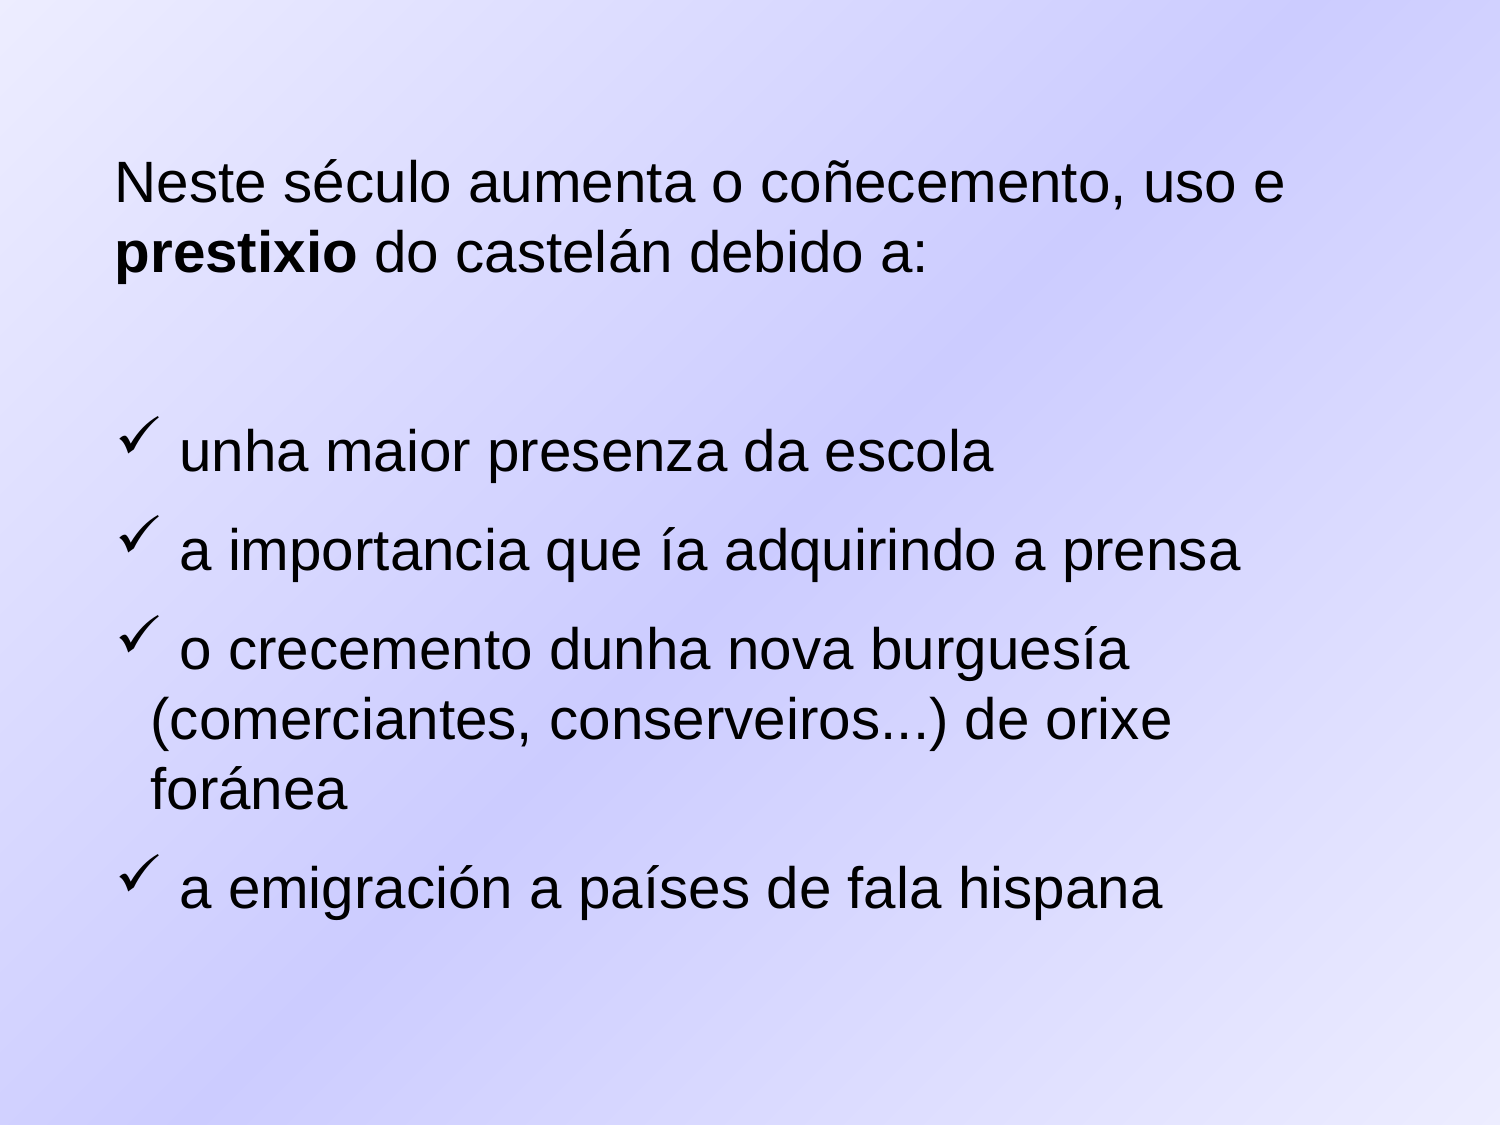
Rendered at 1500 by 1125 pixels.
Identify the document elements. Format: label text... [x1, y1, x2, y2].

text_box Neste século aumenta o coñecemento, uso e prestixio do castelán debido a: unha maior presenza da escola a importancia que ía adquirindo a prensa o crecemento dunha nova burguesía (comerciantes, conserveiros...) de orixe foránea a emigración a países de fala hispana [100, 137, 1400, 1125]
